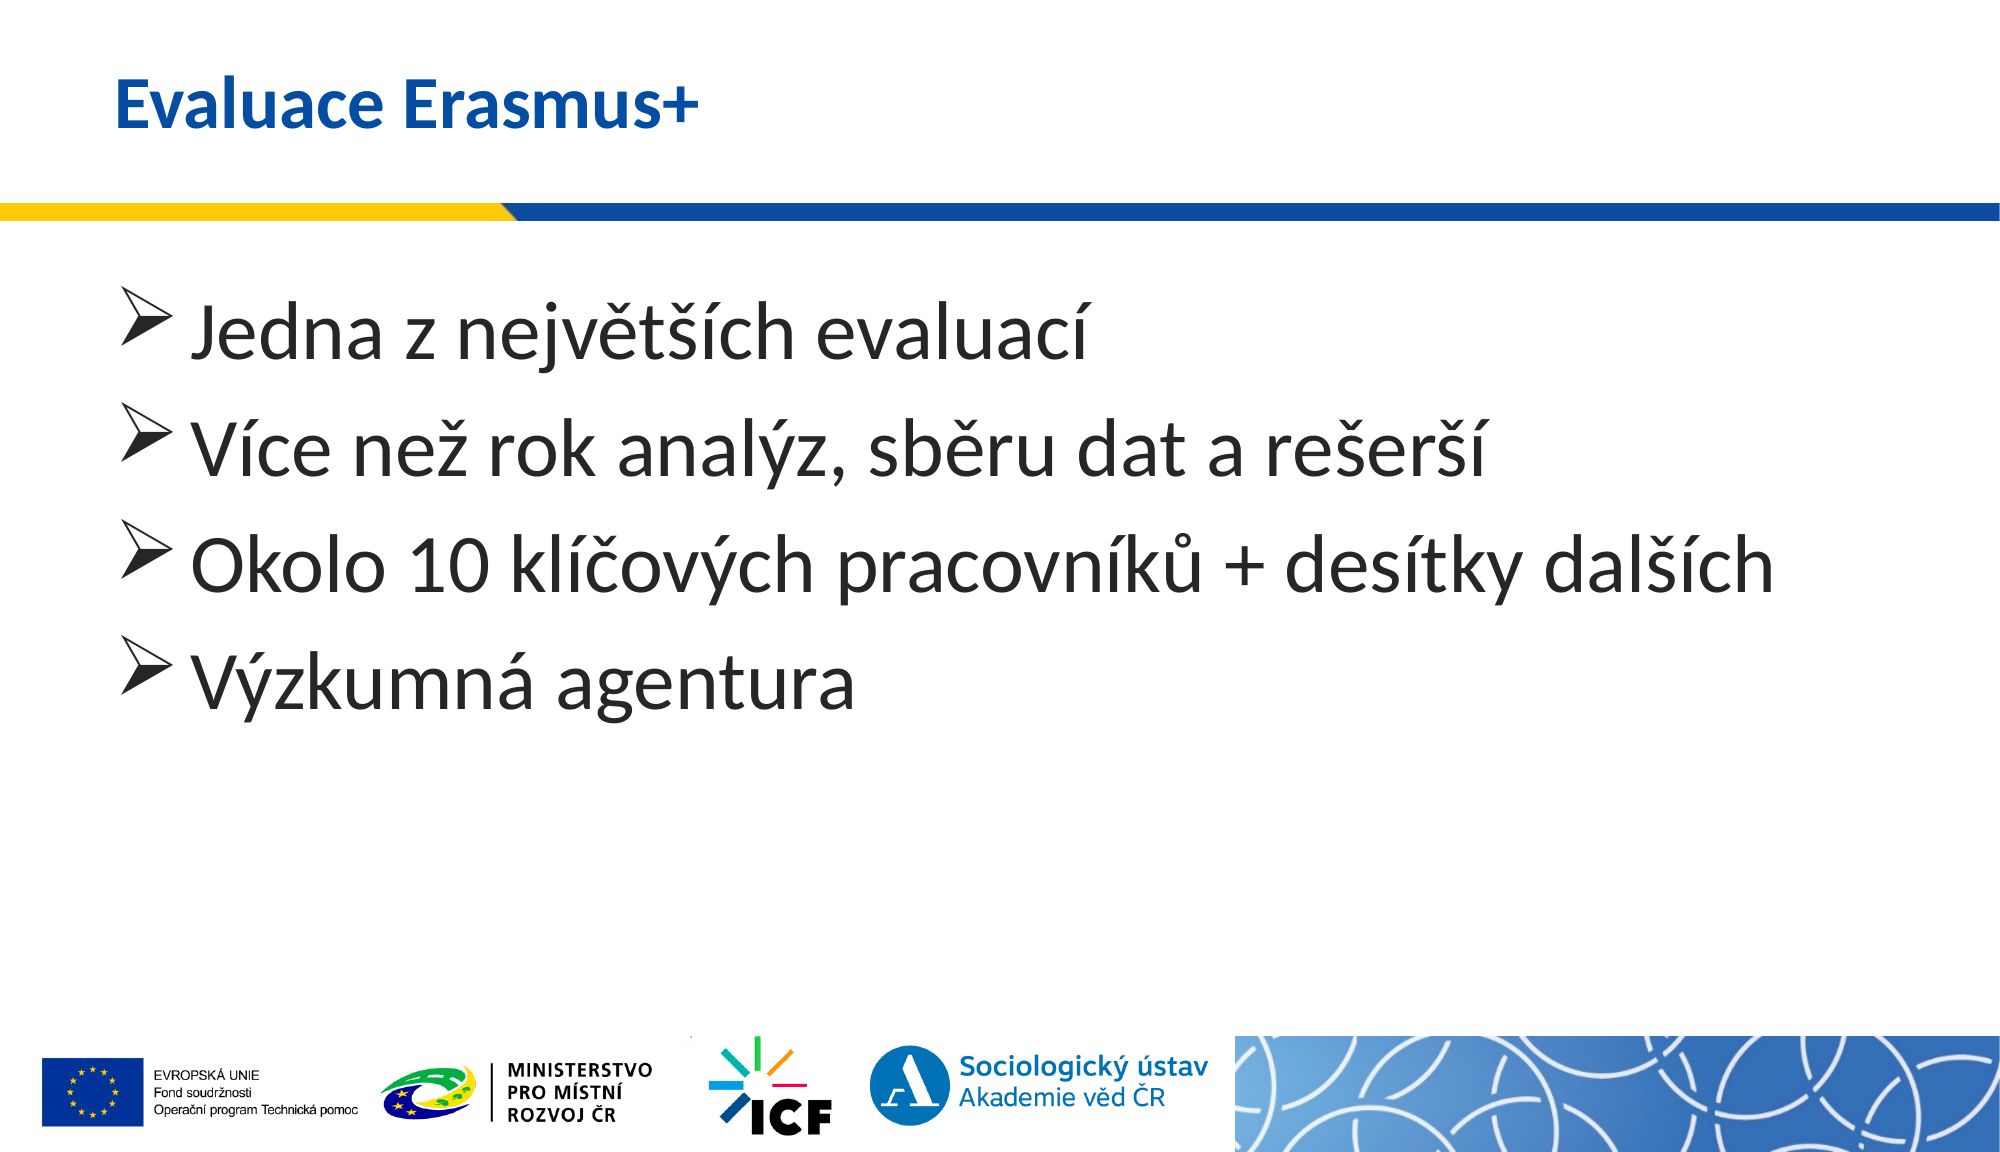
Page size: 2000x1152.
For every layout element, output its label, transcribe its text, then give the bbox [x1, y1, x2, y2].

list Jedna z největších evaluací Více než rok analýz, sběru dat a rešerší Okolo 10 klíčových pracovníků + desítky dalších Výzkumná agentura [99, 268, 1900, 1029]
picture [19, 1035, 674, 1149]
picture [0, 203, 2000, 221]
title Evaluace Erasmus+ [99, 46, 1900, 198]
picture [680, 1018, 2000, 1152]
